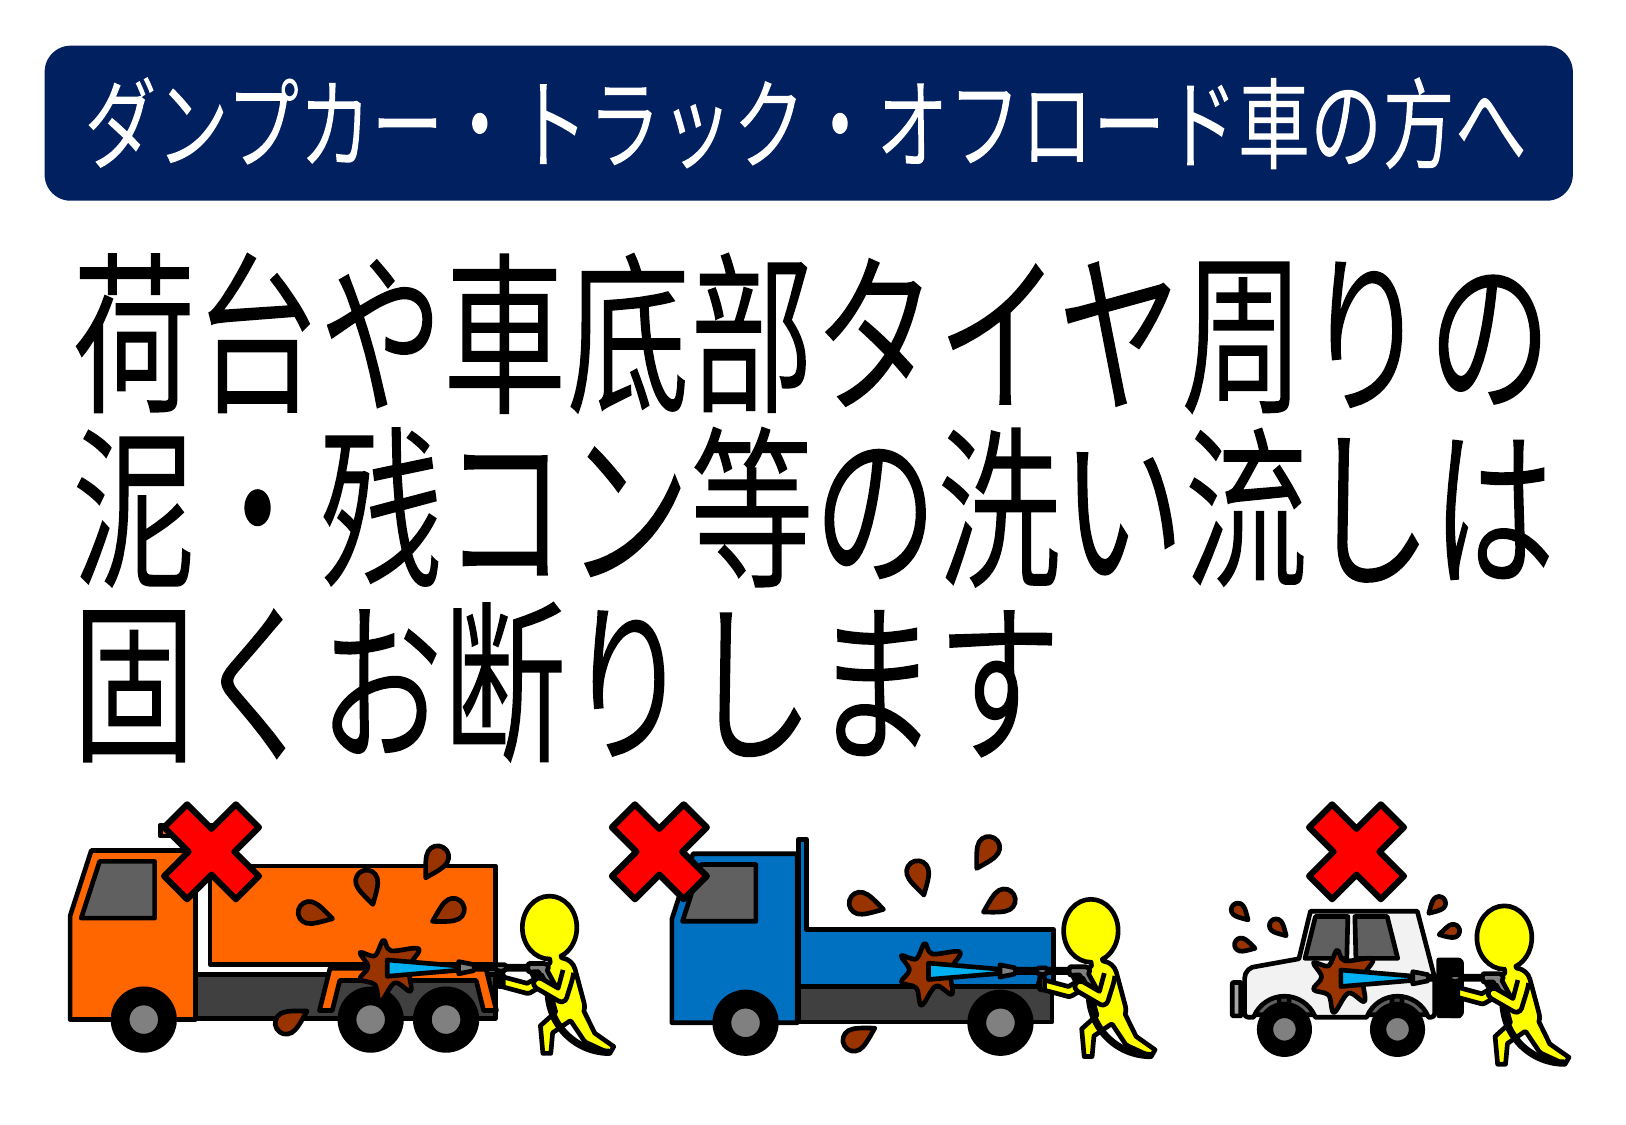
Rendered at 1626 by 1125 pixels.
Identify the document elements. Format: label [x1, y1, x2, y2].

text_box [42, 43, 1575, 203]
text_box [69, 824, 614, 1054]
text_box [671, 835, 1156, 1058]
text_box [214, 802, 258, 823]
text_box [1307, 802, 1407, 897]
text_box [613, 802, 709, 902]
text_box [165, 802, 209, 823]
text_box [1231, 899, 1570, 1065]
